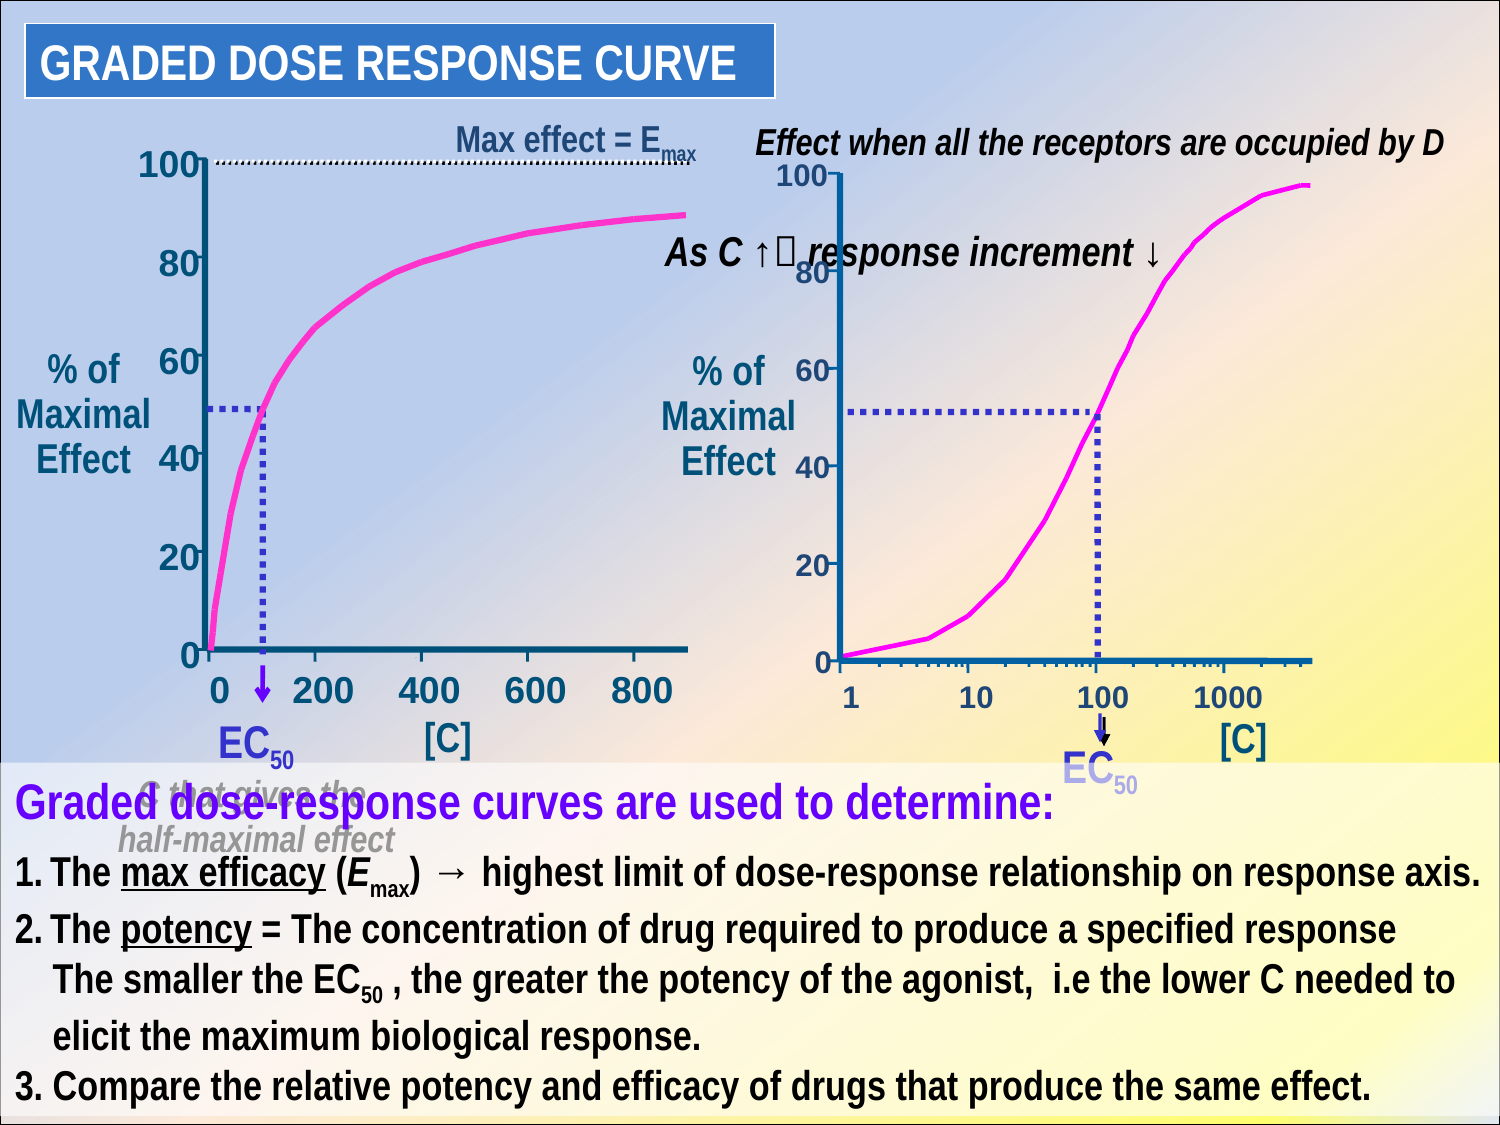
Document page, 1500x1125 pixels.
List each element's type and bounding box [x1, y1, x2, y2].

text_box [0, 134, 701, 769]
text_box [632, 154, 1313, 801]
text_box [187, 665, 326, 776]
text_box [210, 214, 627, 651]
text_box [0, 0, 1500, 1125]
